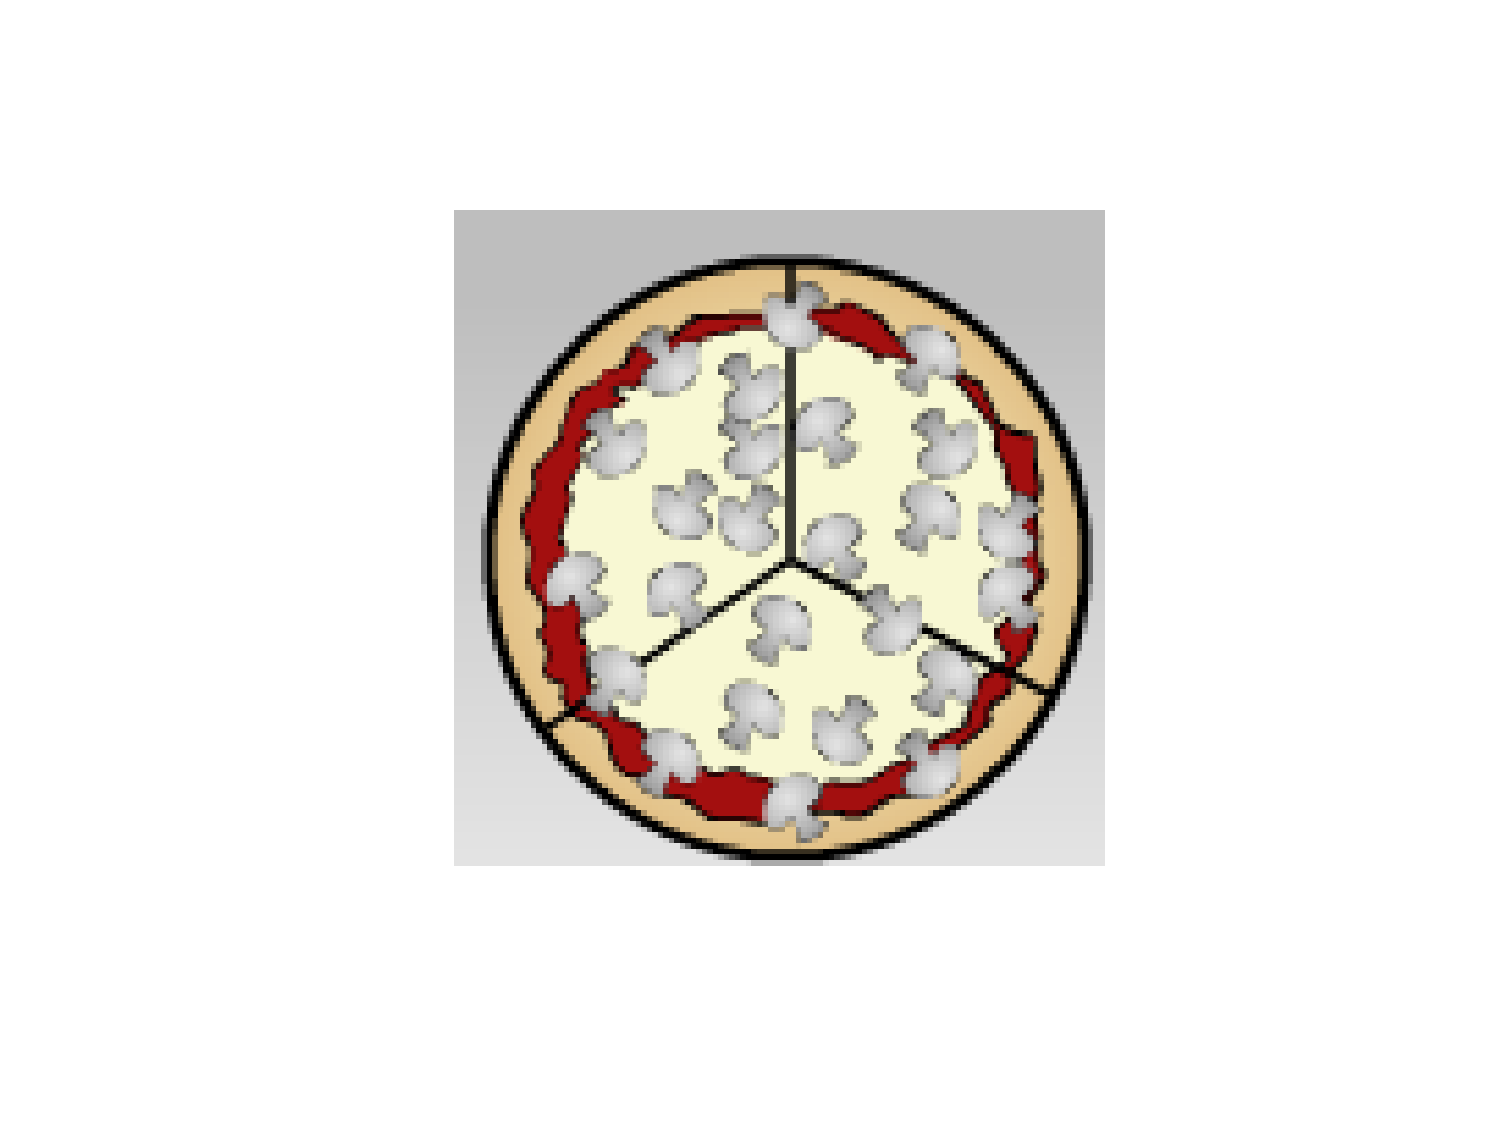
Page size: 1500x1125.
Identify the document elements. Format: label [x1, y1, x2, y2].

picture [454, 210, 1105, 867]
